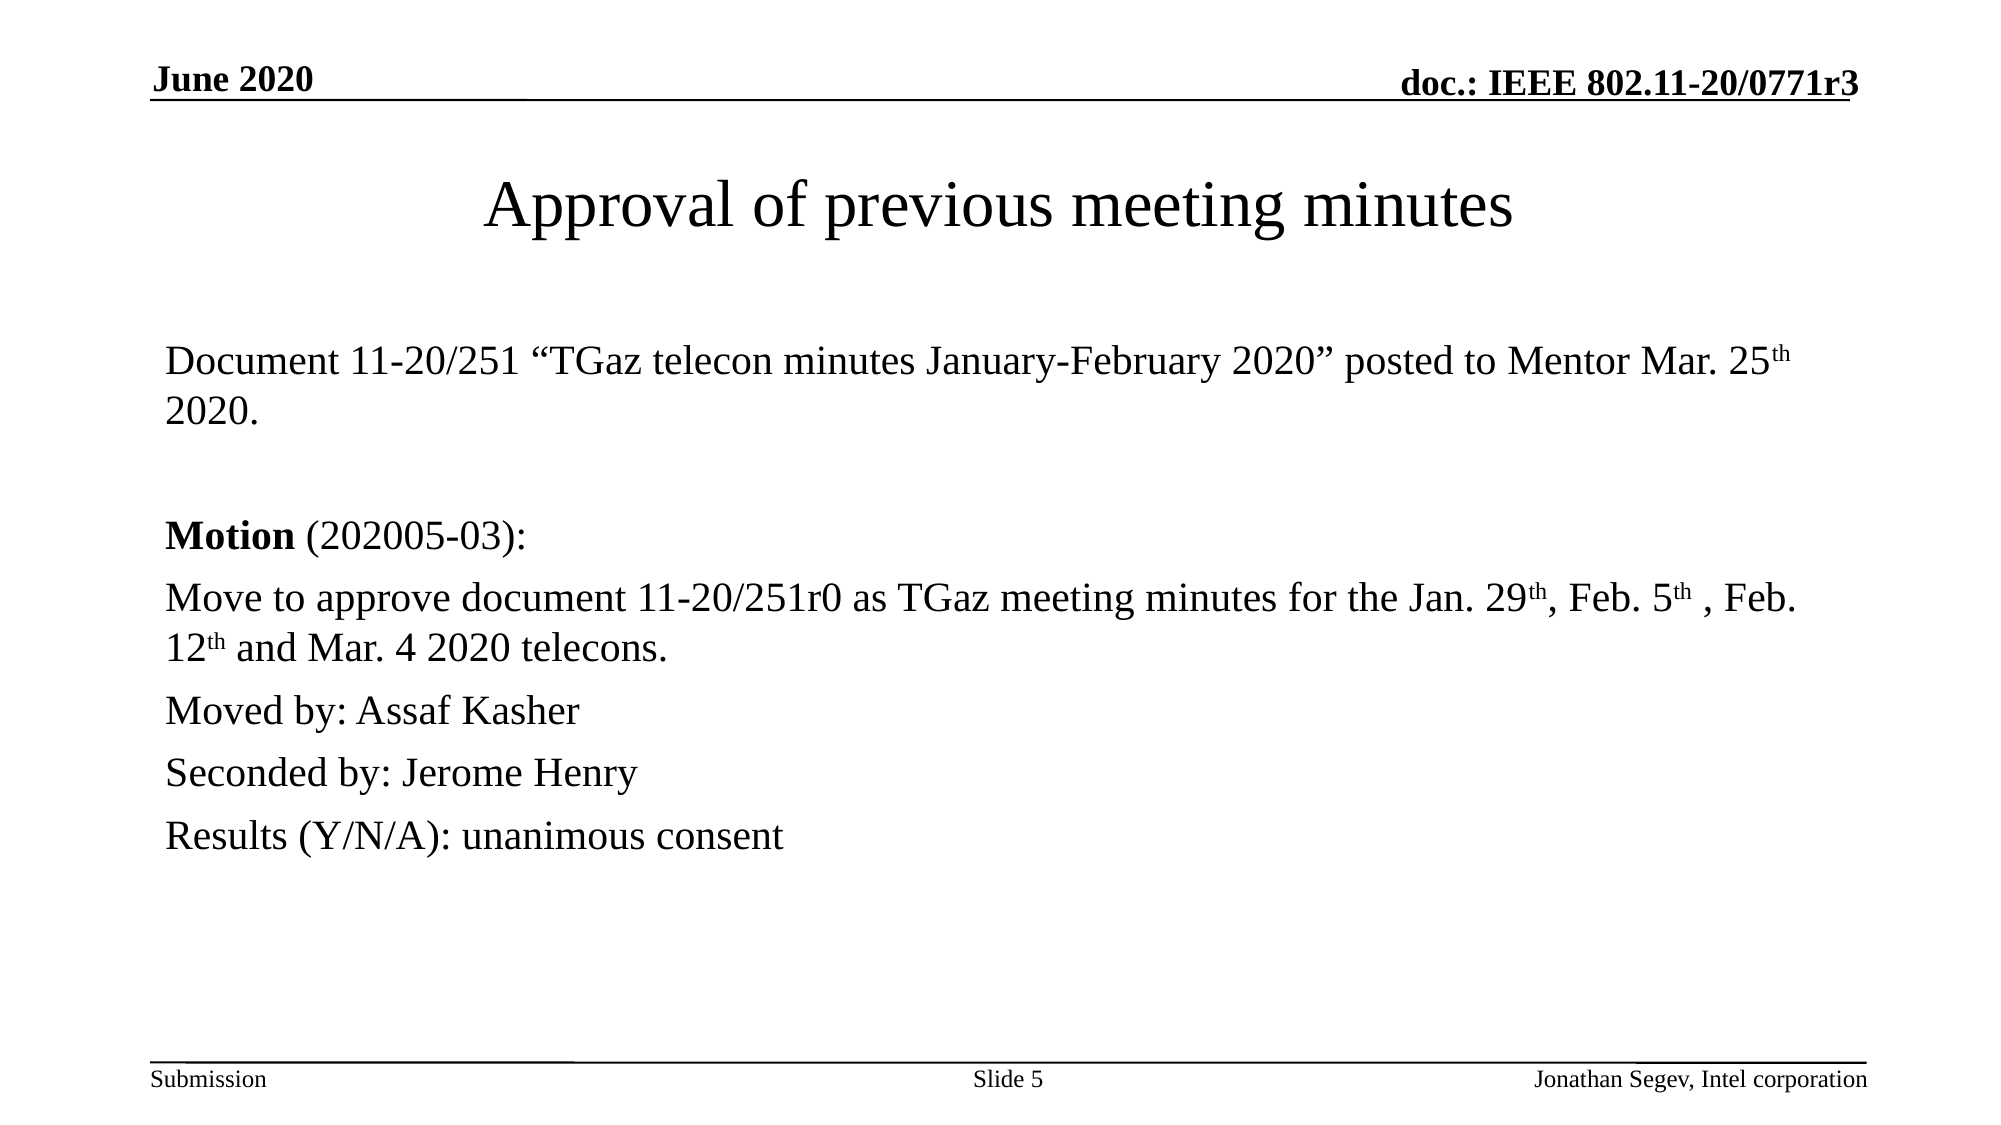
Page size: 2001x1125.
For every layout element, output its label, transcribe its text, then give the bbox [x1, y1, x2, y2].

slide_number Slide 5 [950, 1061, 1067, 1123]
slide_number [152, 54, 563, 100]
title Approval of previous meeting minutes [149, 112, 1850, 288]
footer Jonathan Segev, Intel corporation [1171, 1061, 1869, 1093]
list Document 11-20/251 “TGaz telecon minutes January-February 2020” posted to Mentor Mar. 25th 2020. Motion (202005-03): Move to approve document 11-20/251r0 as TGaz meeting minutes for the Jan. 29th, Feb. 5th , Feb. 12th and Mar. 4 2020 telecons. Moved by: Assaf Kasher Seconded by: Jerome Henry Results (Y/N/A): unanimous consent [149, 324, 1850, 1000]
